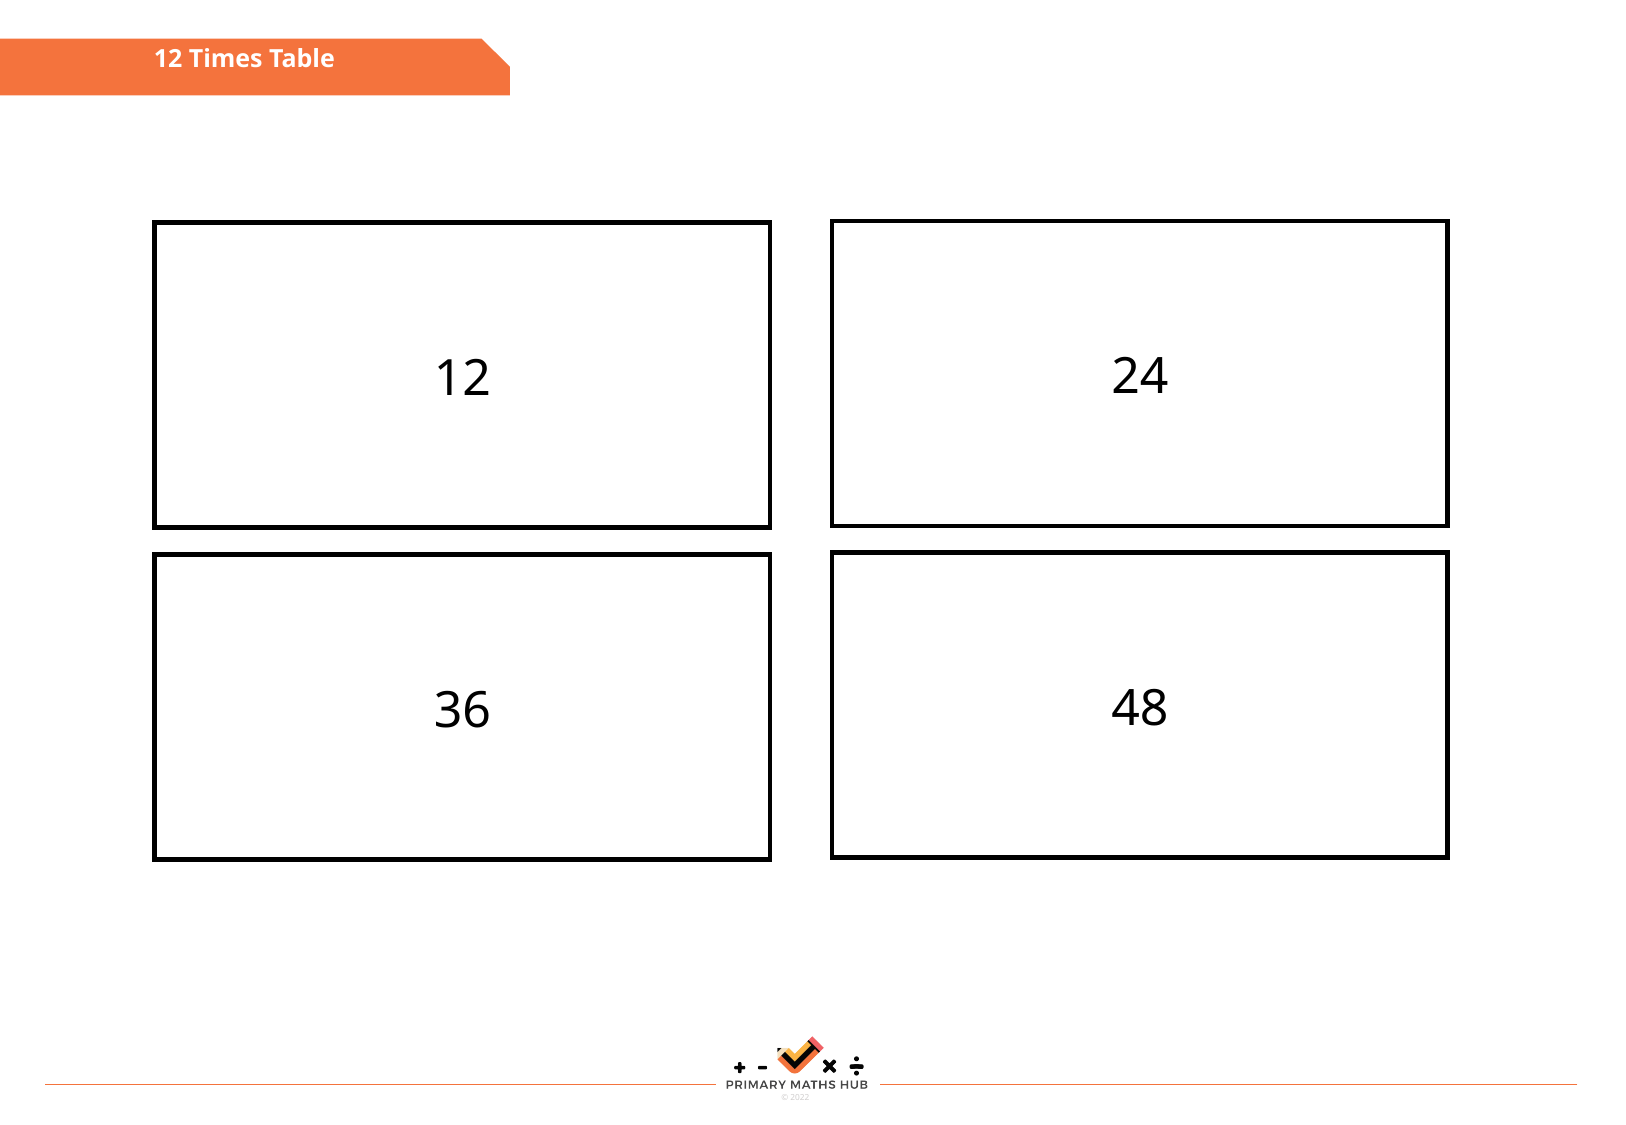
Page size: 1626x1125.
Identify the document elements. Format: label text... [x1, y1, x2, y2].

text_box 48 [831, 552, 1449, 859]
text_box 24 [831, 220, 1449, 527]
text_box 12 Times Table [0, 37, 511, 97]
picture [722, 1034, 872, 1094]
text_box 12 [153, 222, 771, 529]
text_box © 2022 [720, 1084, 870, 1110]
text_box 36 [153, 553, 771, 860]
